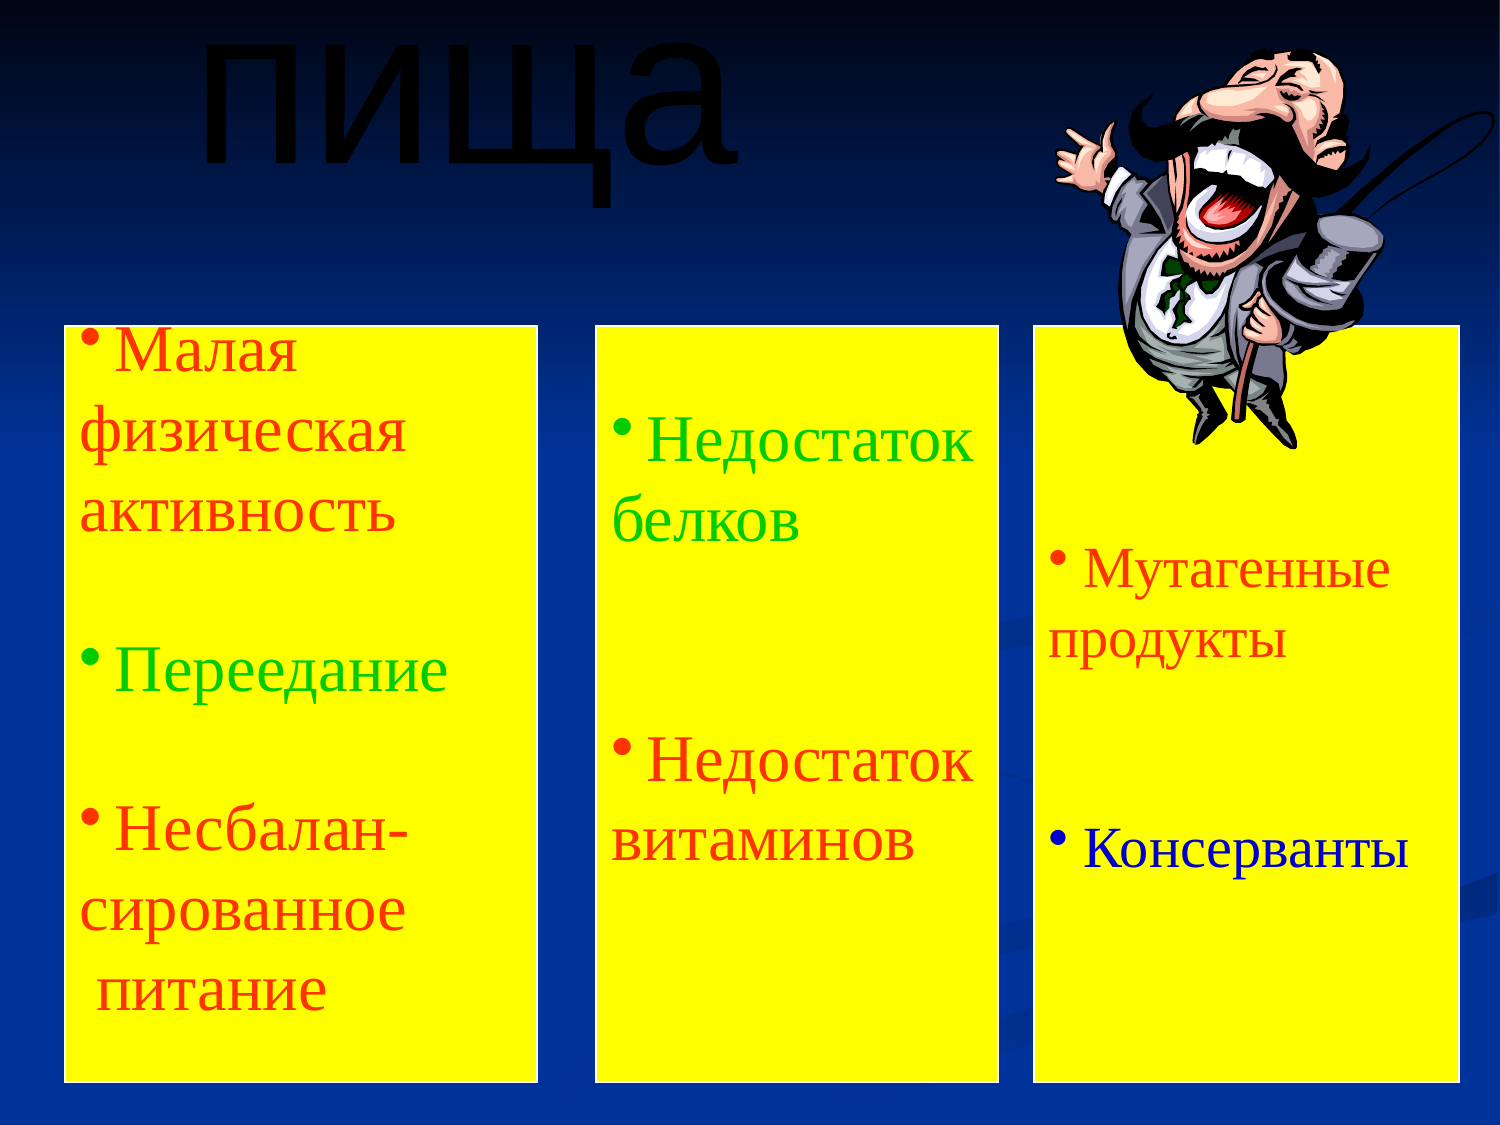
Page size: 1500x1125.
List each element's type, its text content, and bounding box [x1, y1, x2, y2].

text_box Малая физическая активность Переедание Несбалан- сированное питание [64, 326, 538, 1083]
text_box Мутагенные продукты Консерванты [1033, 326, 1459, 1083]
picture [1049, 42, 1500, 455]
text_box Недостаток белков Недостаток витаминов [596, 326, 999, 1083]
